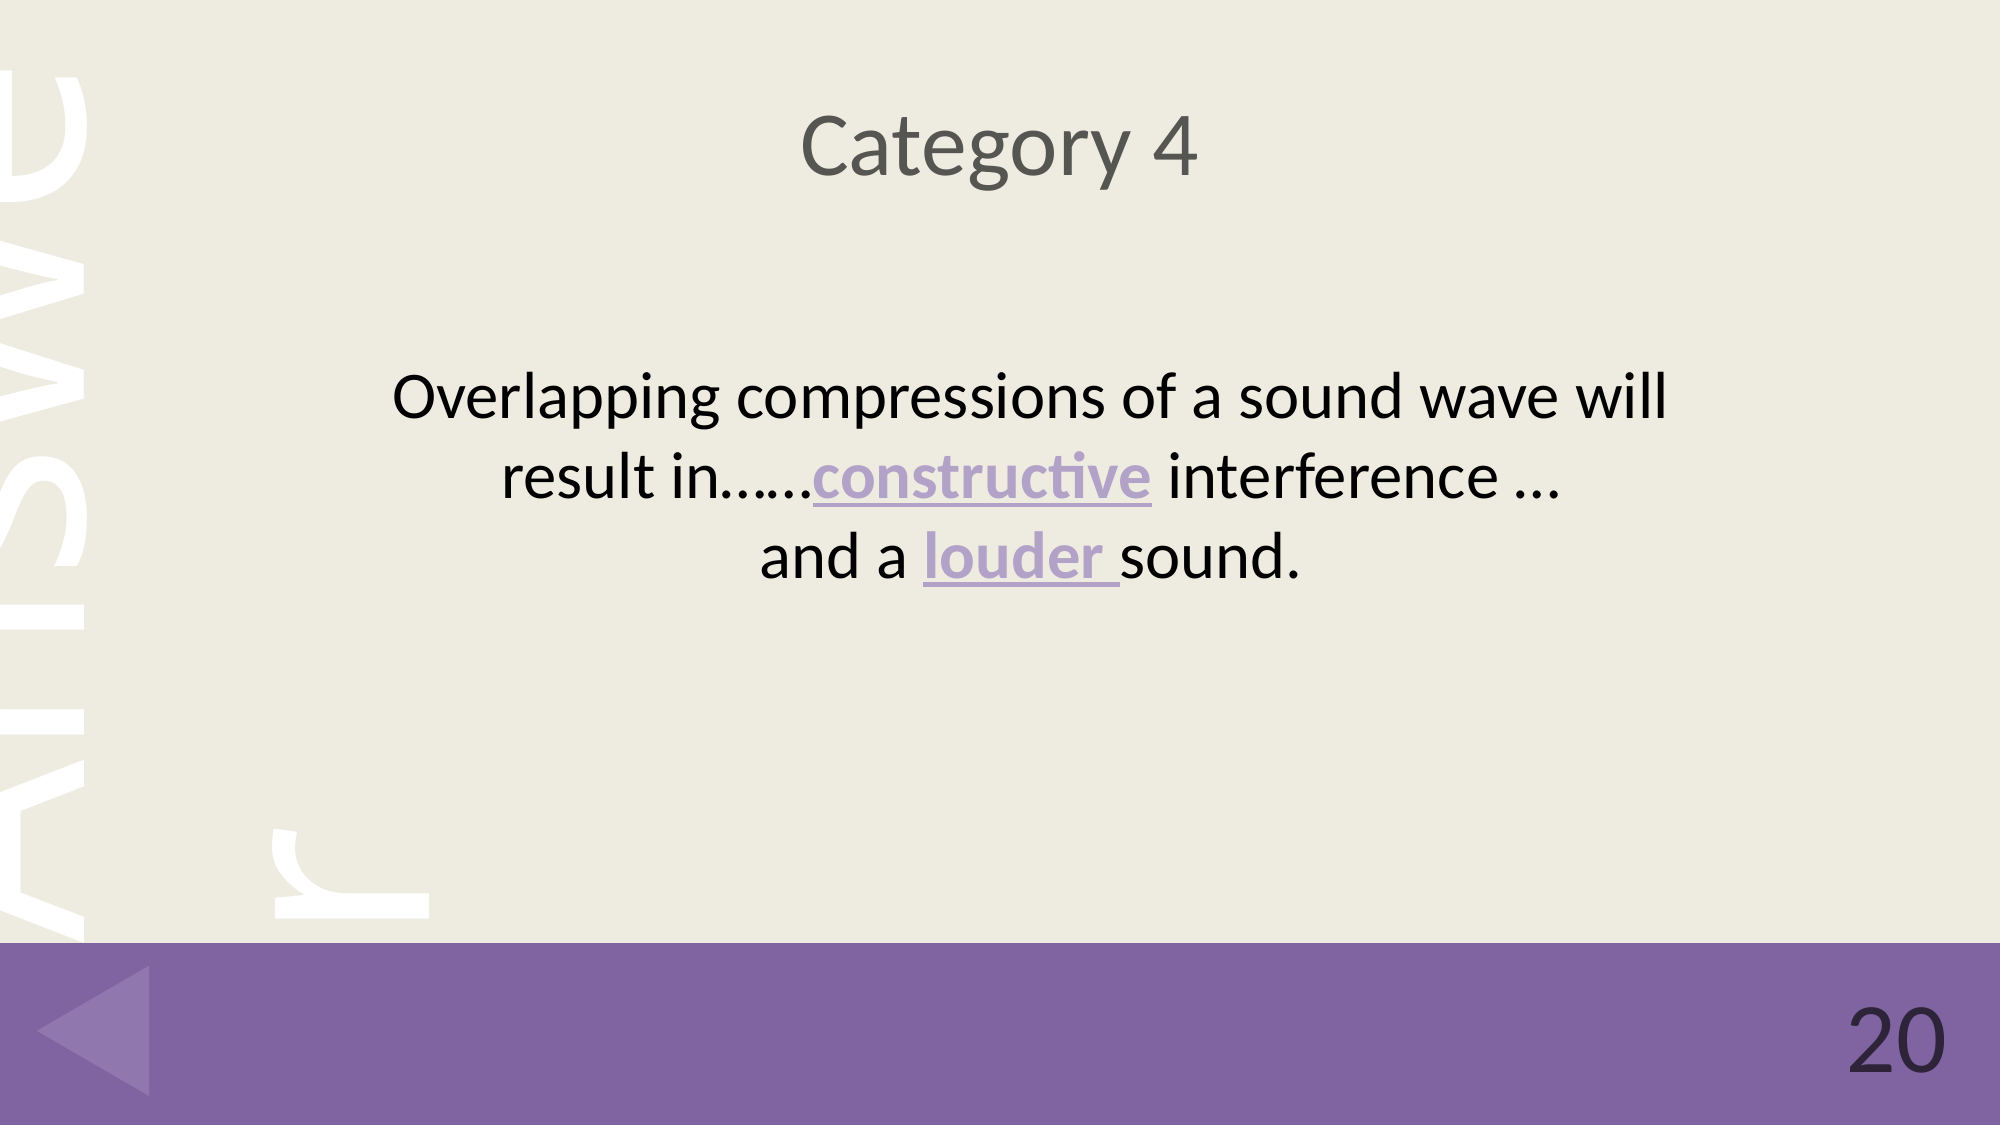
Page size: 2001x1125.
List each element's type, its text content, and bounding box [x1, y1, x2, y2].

list 20 [1494, 967, 1963, 1097]
list Overlapping compressions of a sound wave will result in……constructive interference … and a louder sound. [302, 307, 1760, 636]
title Category 4 [99, 45, 1900, 233]
